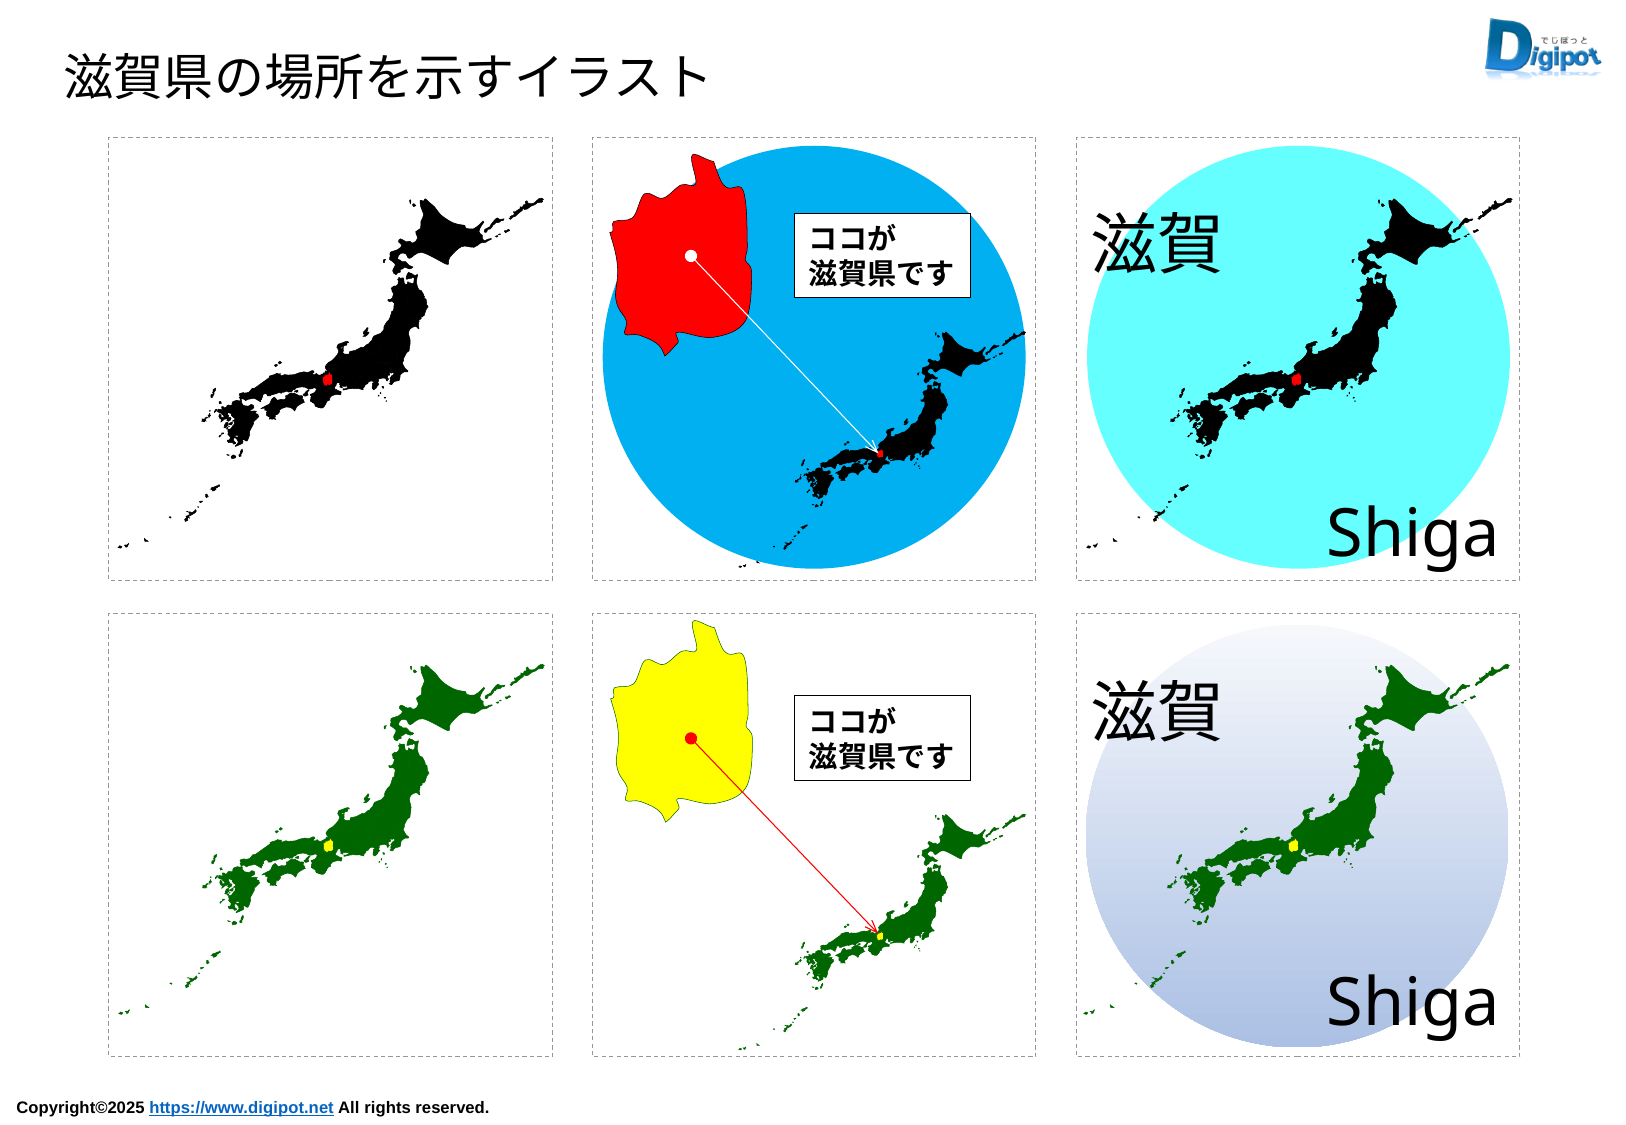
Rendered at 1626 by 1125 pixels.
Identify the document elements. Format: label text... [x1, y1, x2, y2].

picture [1485, 18, 1602, 82]
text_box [117, 198, 544, 549]
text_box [1074, 624, 1520, 1048]
text_box 滋賀県の場所を示すイラスト [49, 38, 728, 113]
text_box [610, 620, 1026, 1050]
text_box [118, 664, 545, 1015]
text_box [602, 145, 1026, 569]
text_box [1074, 145, 1520, 579]
